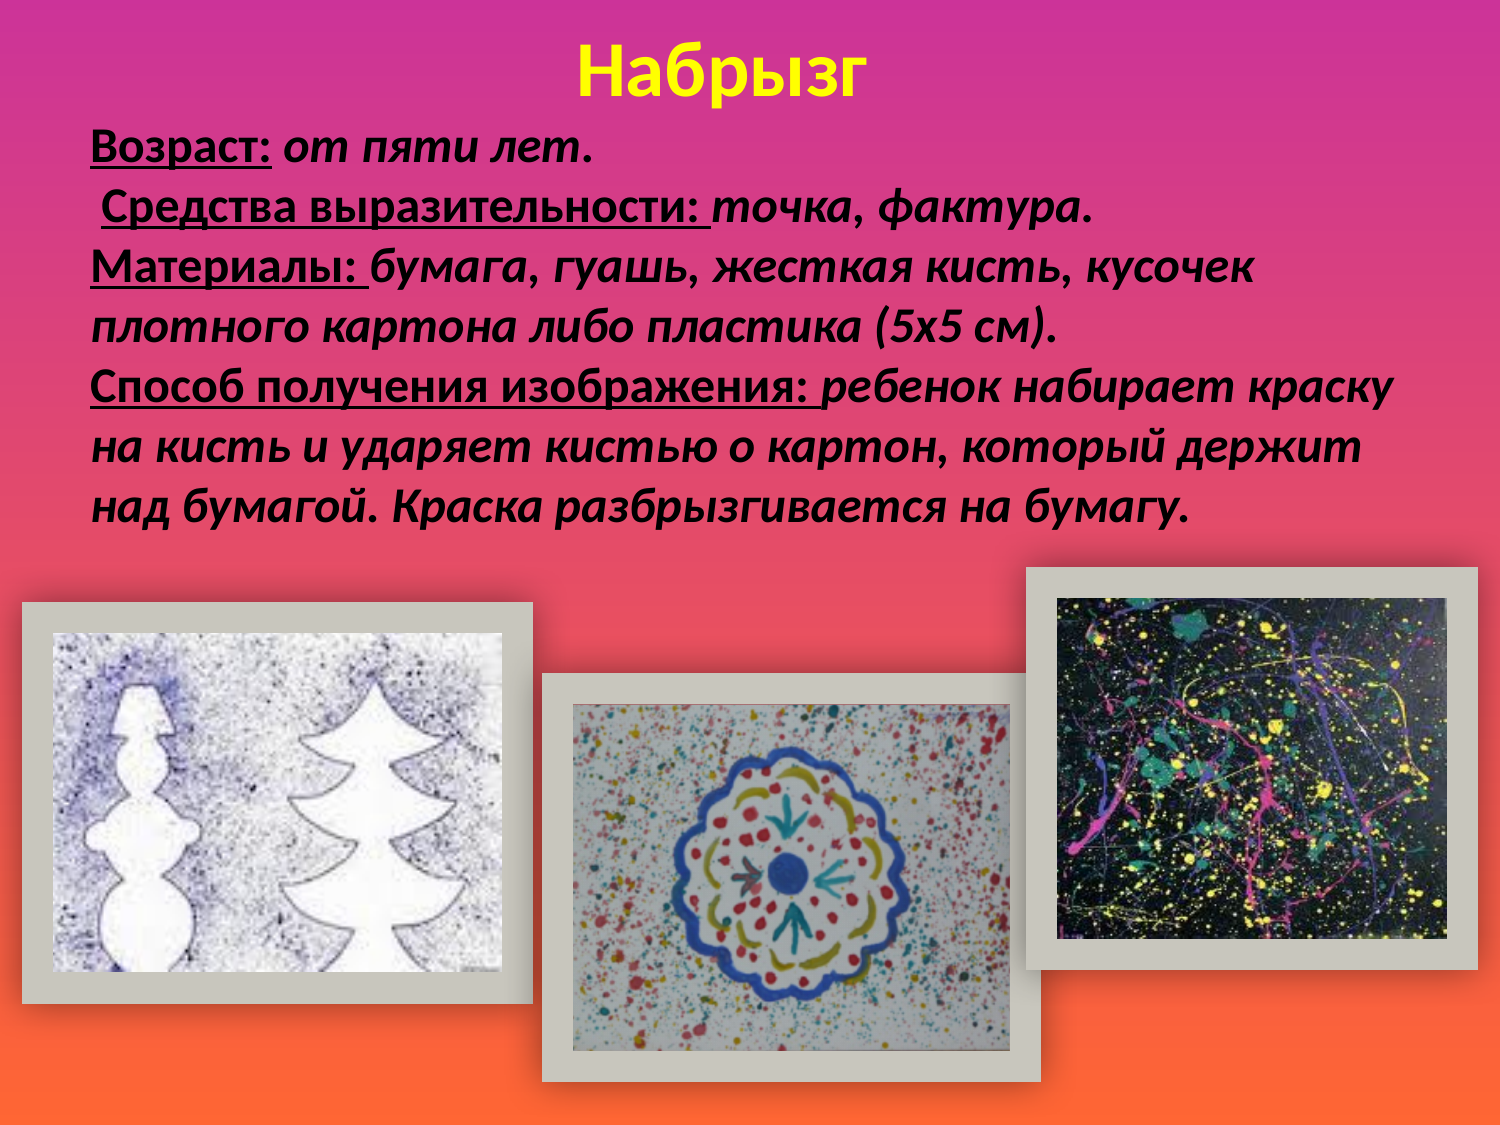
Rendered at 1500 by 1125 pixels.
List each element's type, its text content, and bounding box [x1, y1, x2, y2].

picture [1056, 597, 1448, 939]
picture [572, 703, 1011, 1052]
picture [52, 633, 503, 973]
title Набрызг Возраст: от пяти лет. Средства выразительности: точка, фактура. Материалы: бумага, гуашь, жесткая кисть, кусочек плотного картона либо пластика (5x5 см). Способ получения изображения: ребенок набирает краску на кисть и ударяет кистью о картон, который держит над бумагой. Краска разбрызгивается на бумагу. [75, 0, 1425, 646]
